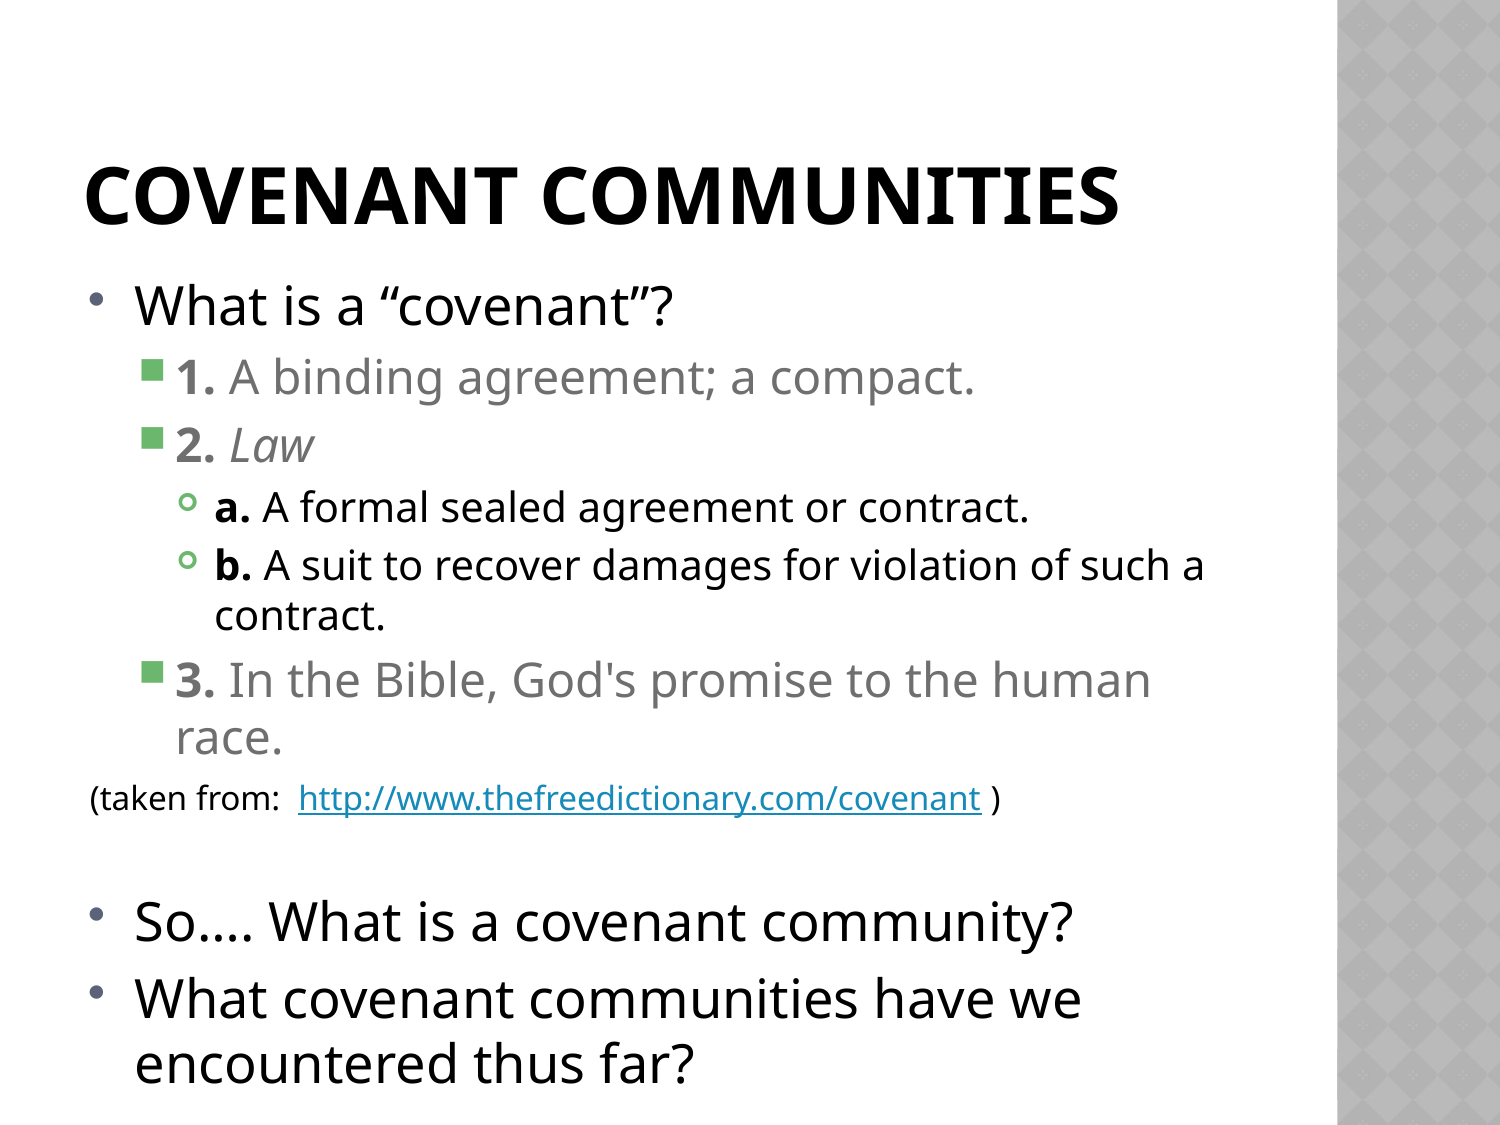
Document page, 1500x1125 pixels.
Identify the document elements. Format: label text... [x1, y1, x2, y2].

title Covenant communities [75, 52, 1263, 240]
list What is a “covenant”? 1. A binding agreement; a compact. 2. Law a. A formal sealed agreement or contract. b. A suit to recover damages for violation of such a contract. 3. In the Bible, God's promise to the human race. (taken from: http://www.thefreedictionary.com/covenant ) So…. What is a covenant community? What covenant communities have we encountered thus far? [75, 264, 1263, 1059]
